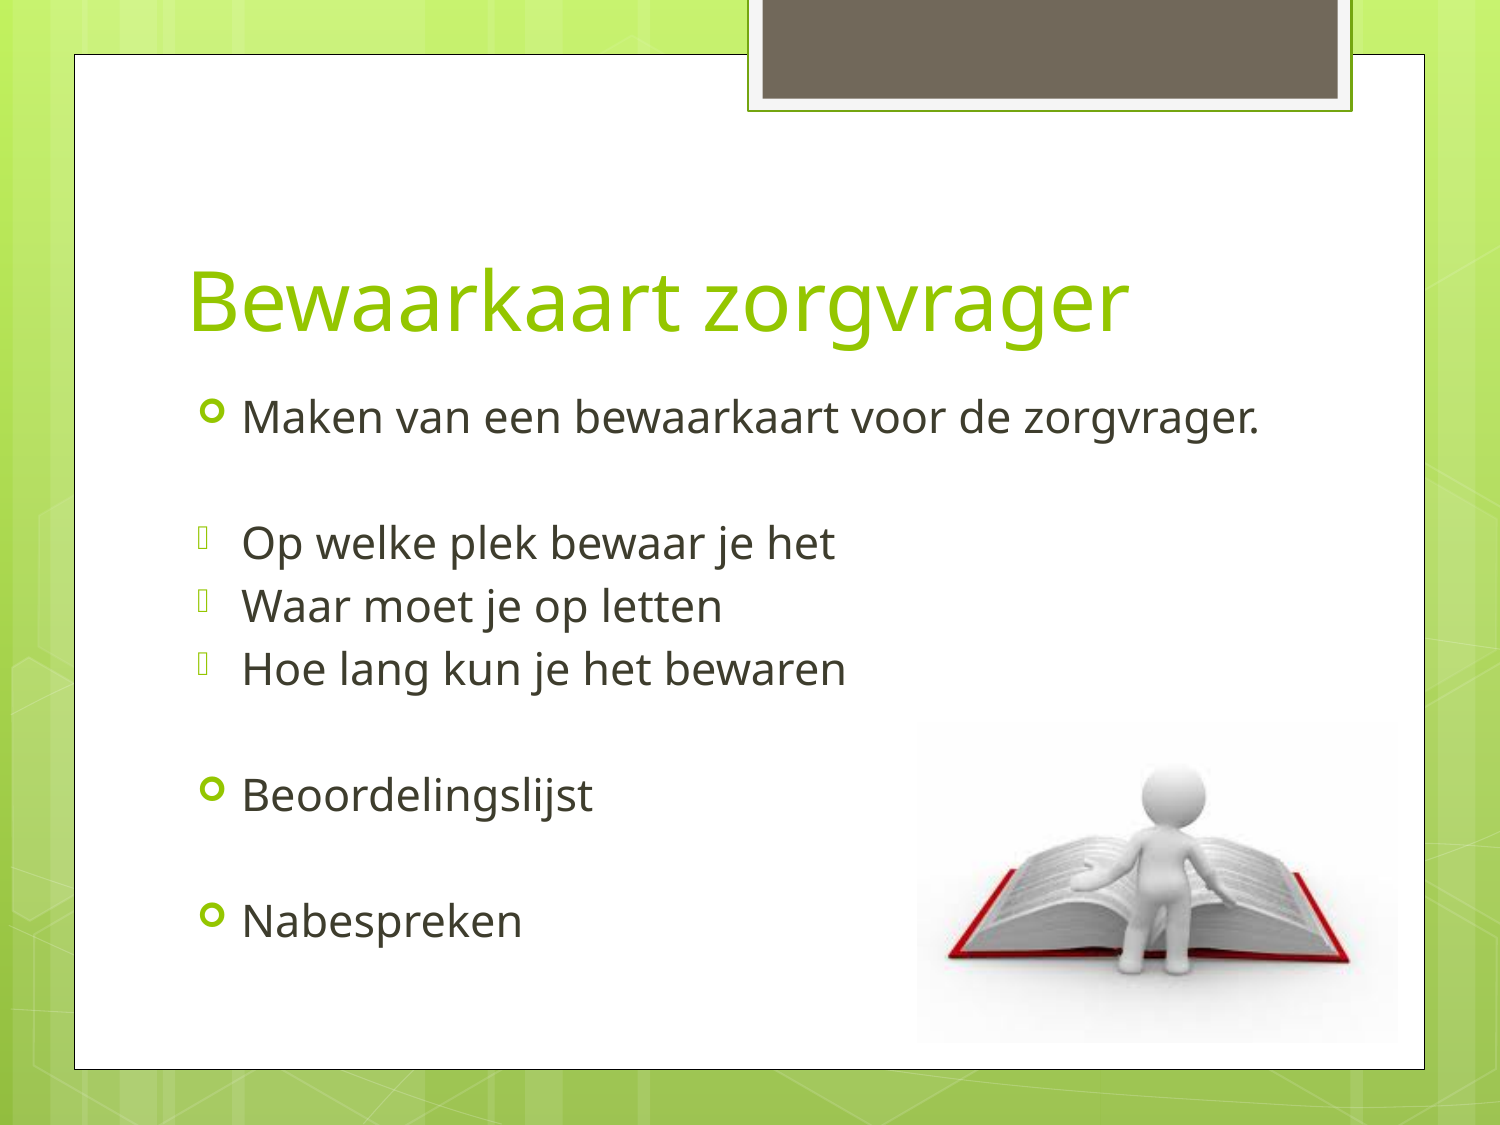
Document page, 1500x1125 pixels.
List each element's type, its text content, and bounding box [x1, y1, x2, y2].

picture [916, 722, 1398, 1043]
title Bewaarkaart zorgvrager [171, 168, 1324, 357]
list Maken van een bewaarkaart voor de zorgvrager. Op welke plek bewaar je het Waar moet je op letten Hoe lang kun je het bewaren Beoordelingslijst Nabespreken [171, 381, 1283, 957]
